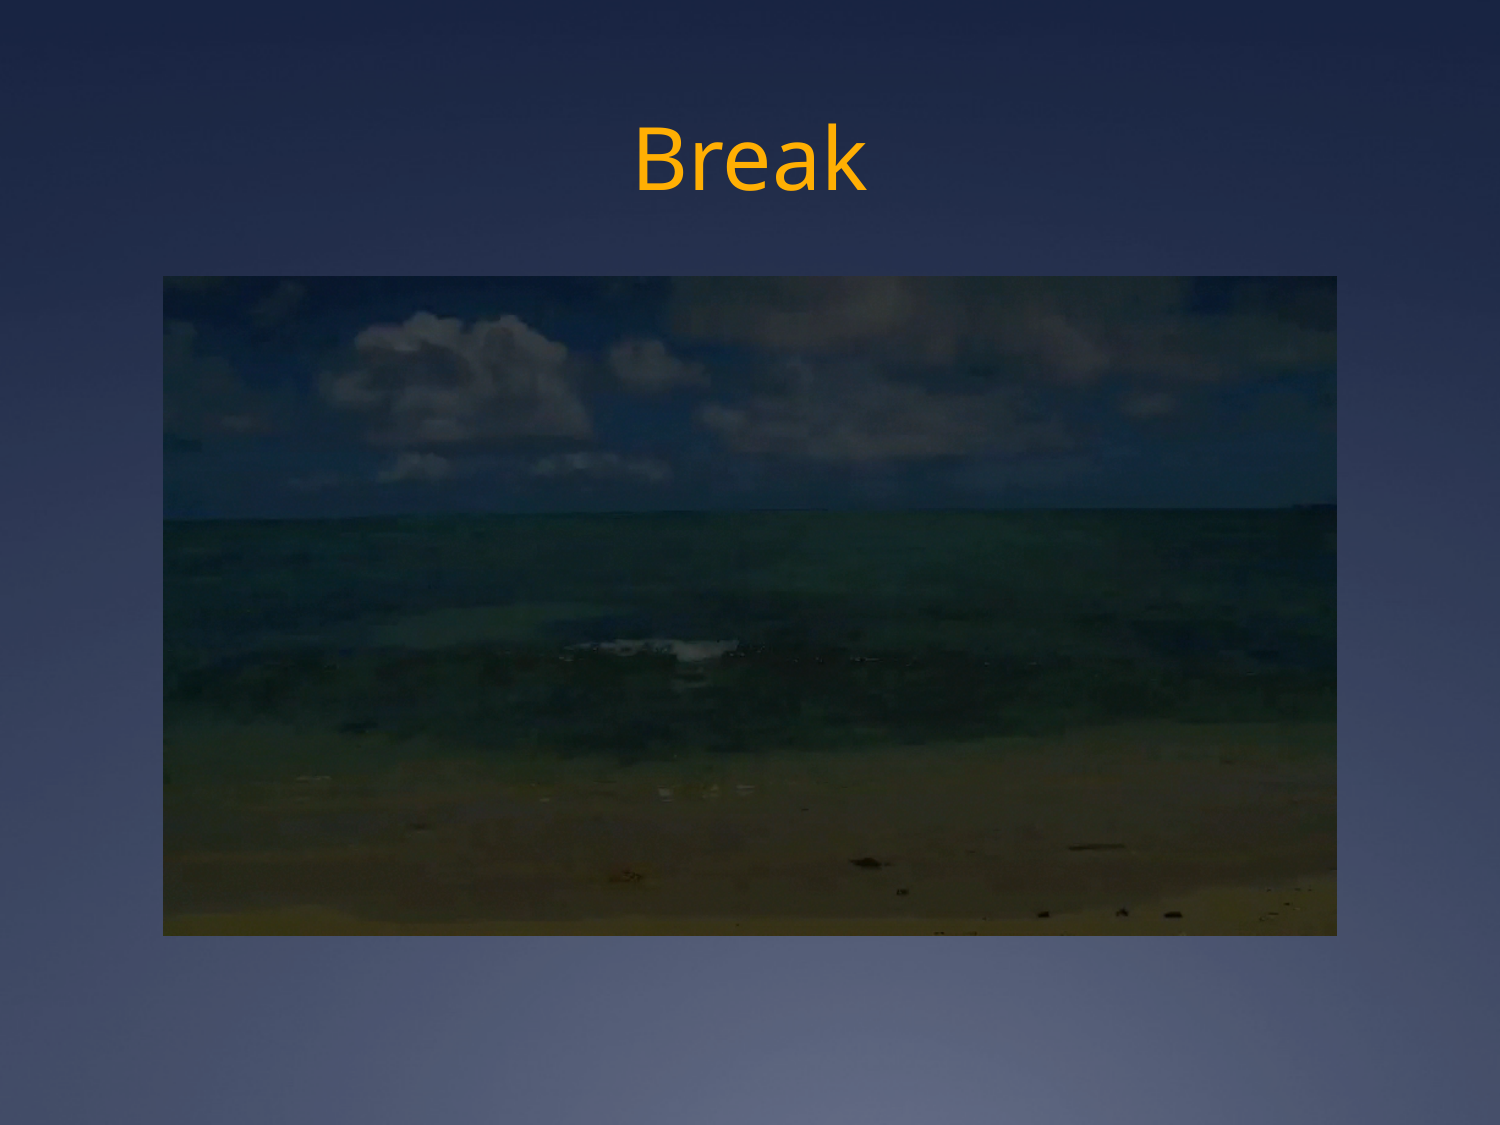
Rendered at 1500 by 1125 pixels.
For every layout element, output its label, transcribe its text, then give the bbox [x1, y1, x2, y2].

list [161, 274, 1339, 938]
title Break [100, 95, 1400, 225]
